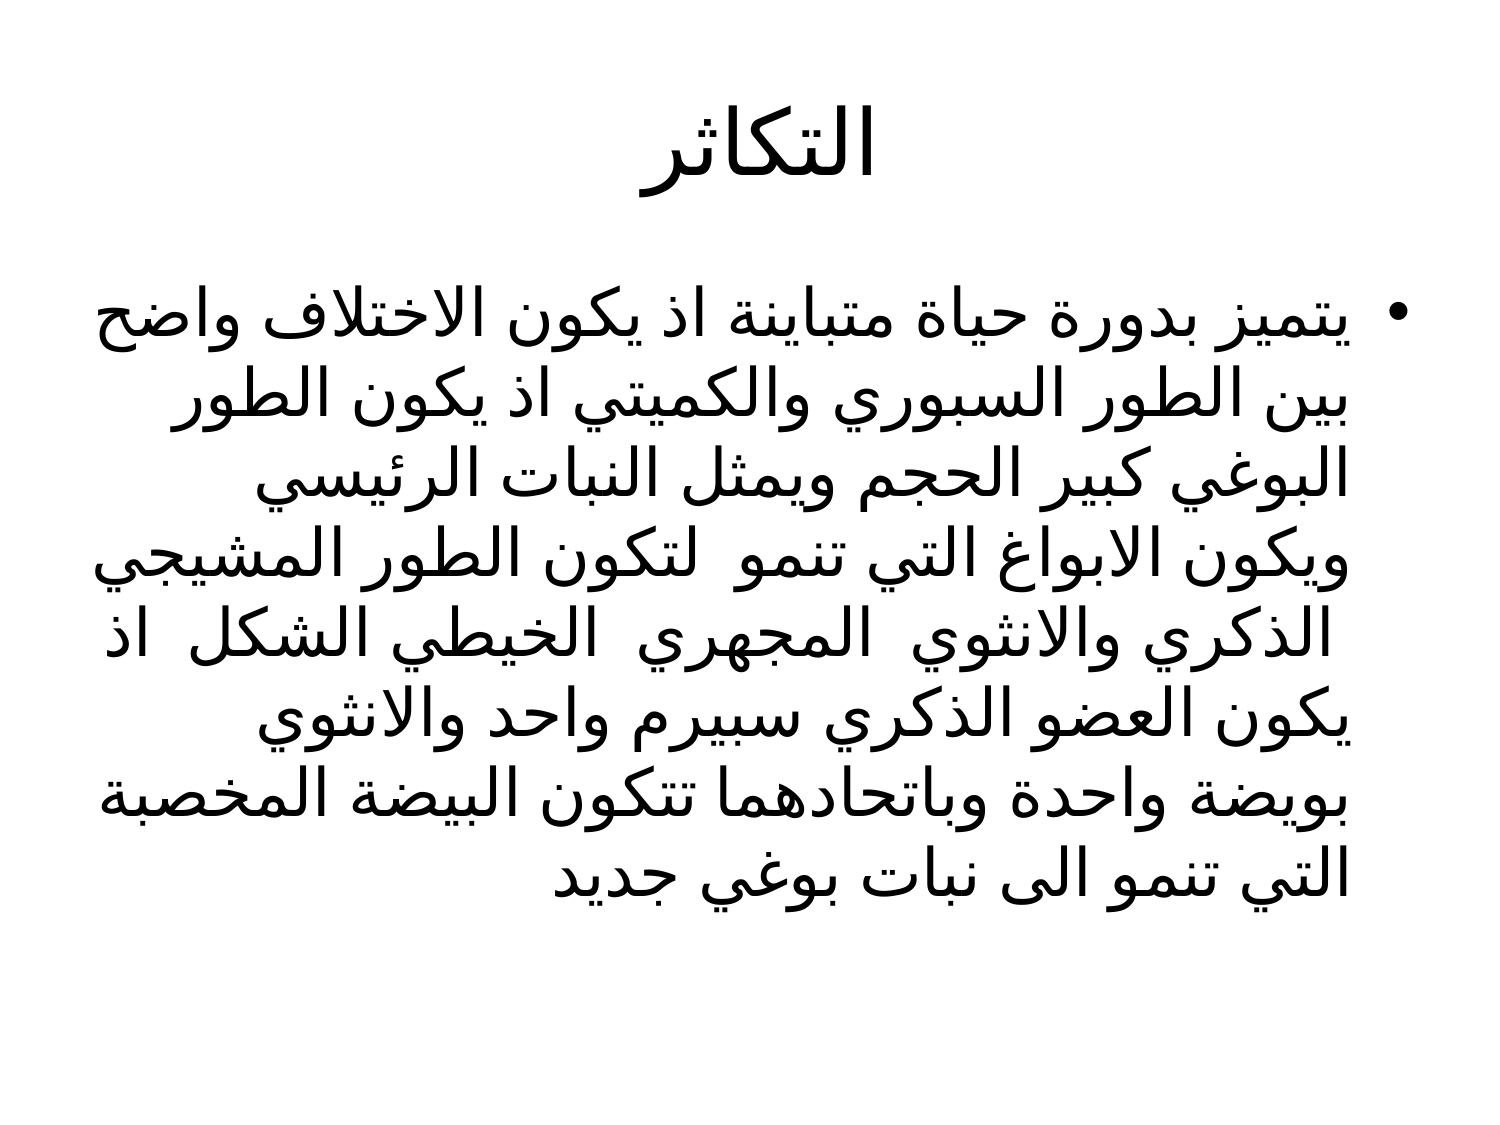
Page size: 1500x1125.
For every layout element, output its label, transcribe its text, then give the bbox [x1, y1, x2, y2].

title التكاثر [75, 45, 1425, 233]
list يتميز بدورة حياة متباينة اذ يكون الاختلاف واضح بين الطور السبوري والكميتي اذ يكون الطور البوغي كبير الحجم ويمثل النبات الرئيسي ويكون الابواغ التي تنمو لتكون الطور المشيجي الذكري والانثوي المجهري الخيطي الشكل اذ يكون العضو الذكري سبيرم واحد والانثوي بويضة واحدة وباتحادهما تتكون البيضة المخصبة التي تنمو الى نبات بوغي جديد [75, 262, 1425, 1005]
